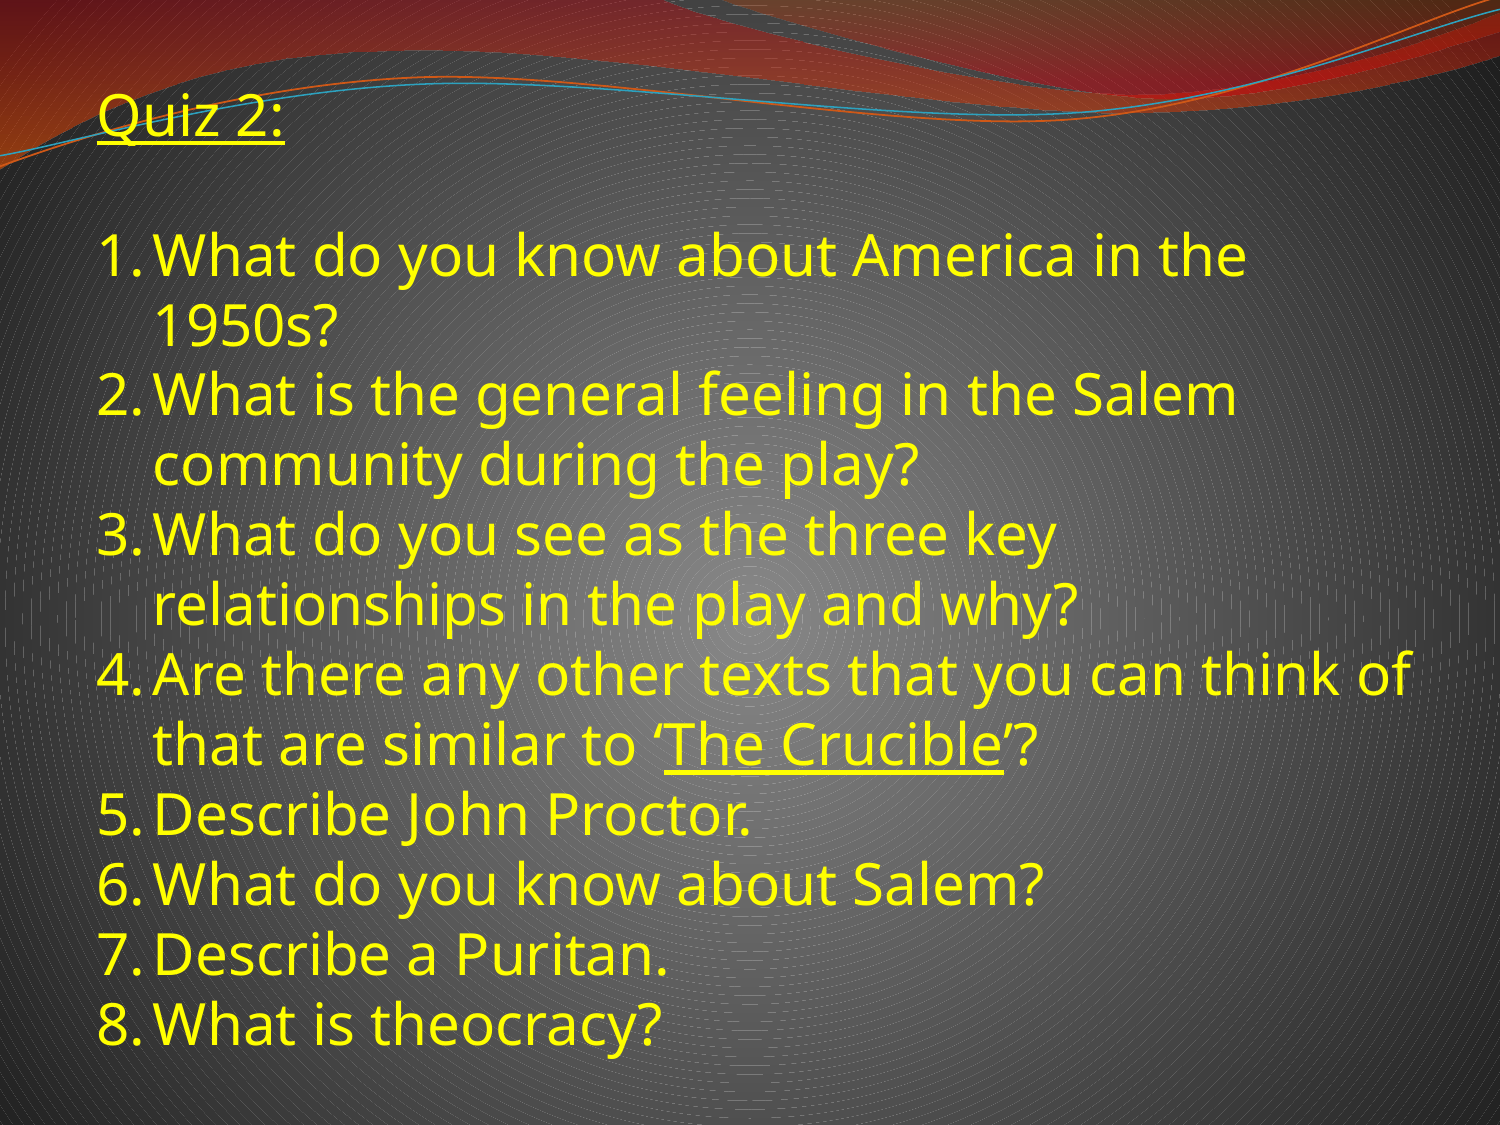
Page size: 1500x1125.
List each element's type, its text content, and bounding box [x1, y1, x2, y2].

text_box Quiz 2: What do you know about America in the 1950s? What is the general feeling in the Salem community during the play? What do you see as the three key relationships in the play and why? Are there any other texts that you can think of that are similar to ‘The Crucible’? Describe John Proctor. What do you know about Salem? Describe a Puritan. What is theocracy? [81, 70, 1430, 1110]
